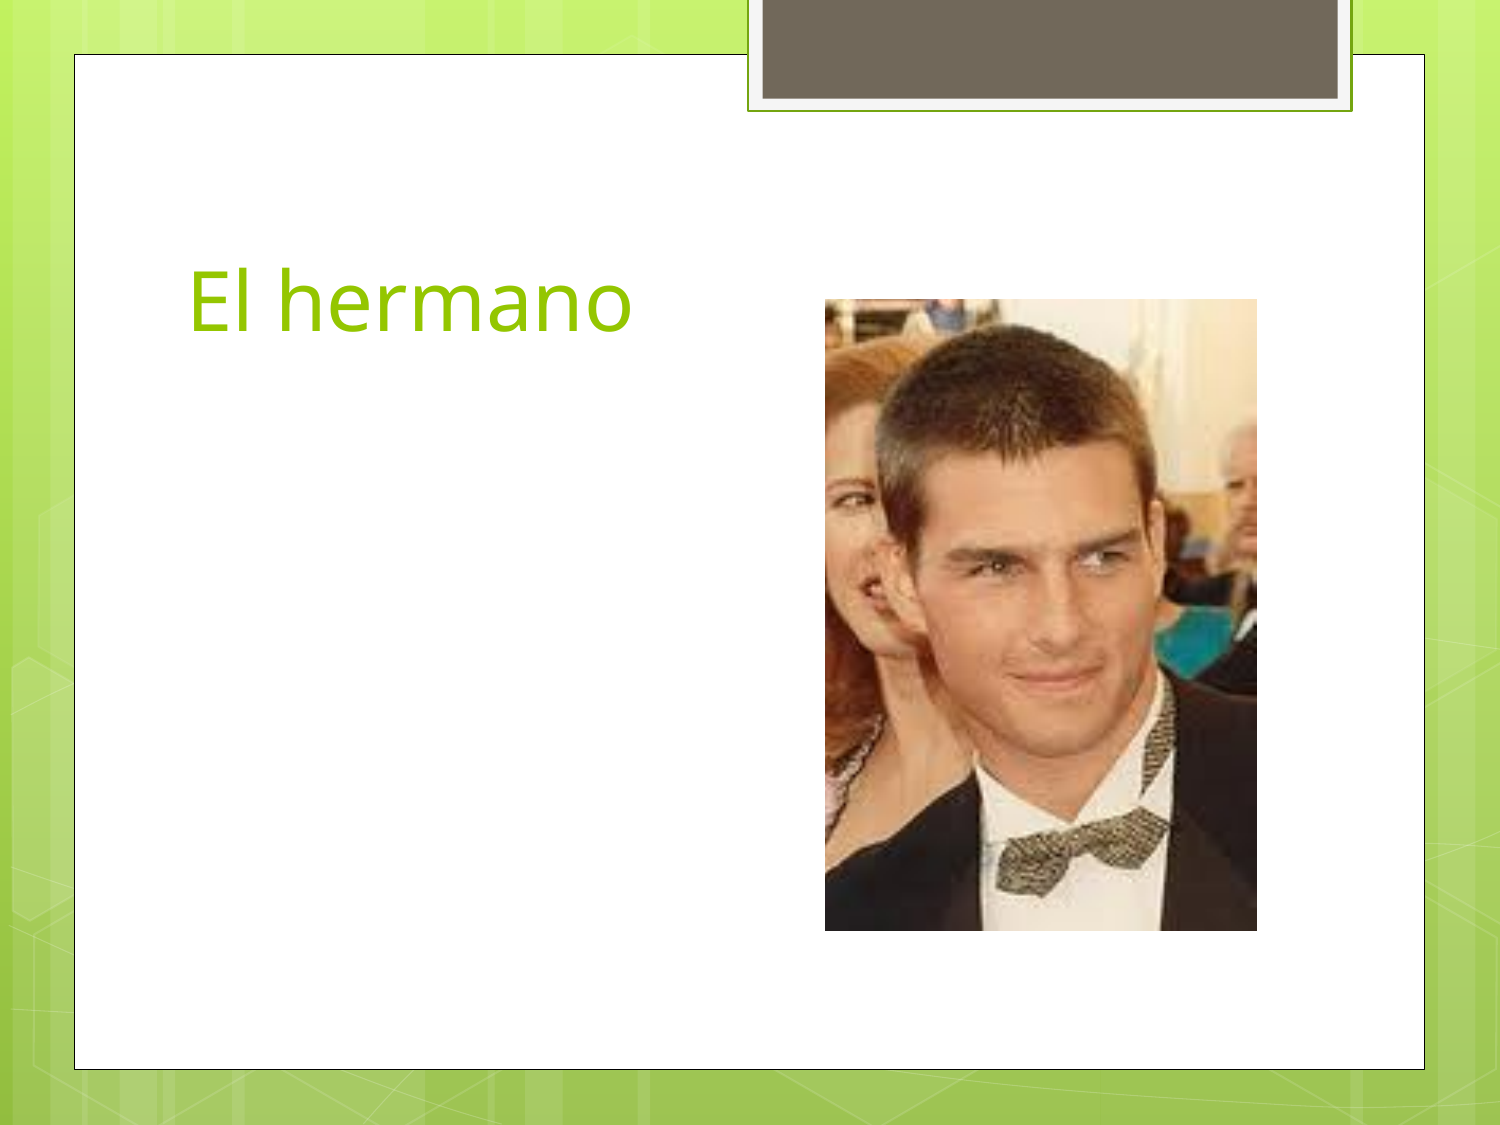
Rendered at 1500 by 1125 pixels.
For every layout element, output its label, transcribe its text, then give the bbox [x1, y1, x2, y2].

title El hermano [171, 168, 1324, 357]
picture [824, 299, 1257, 932]
